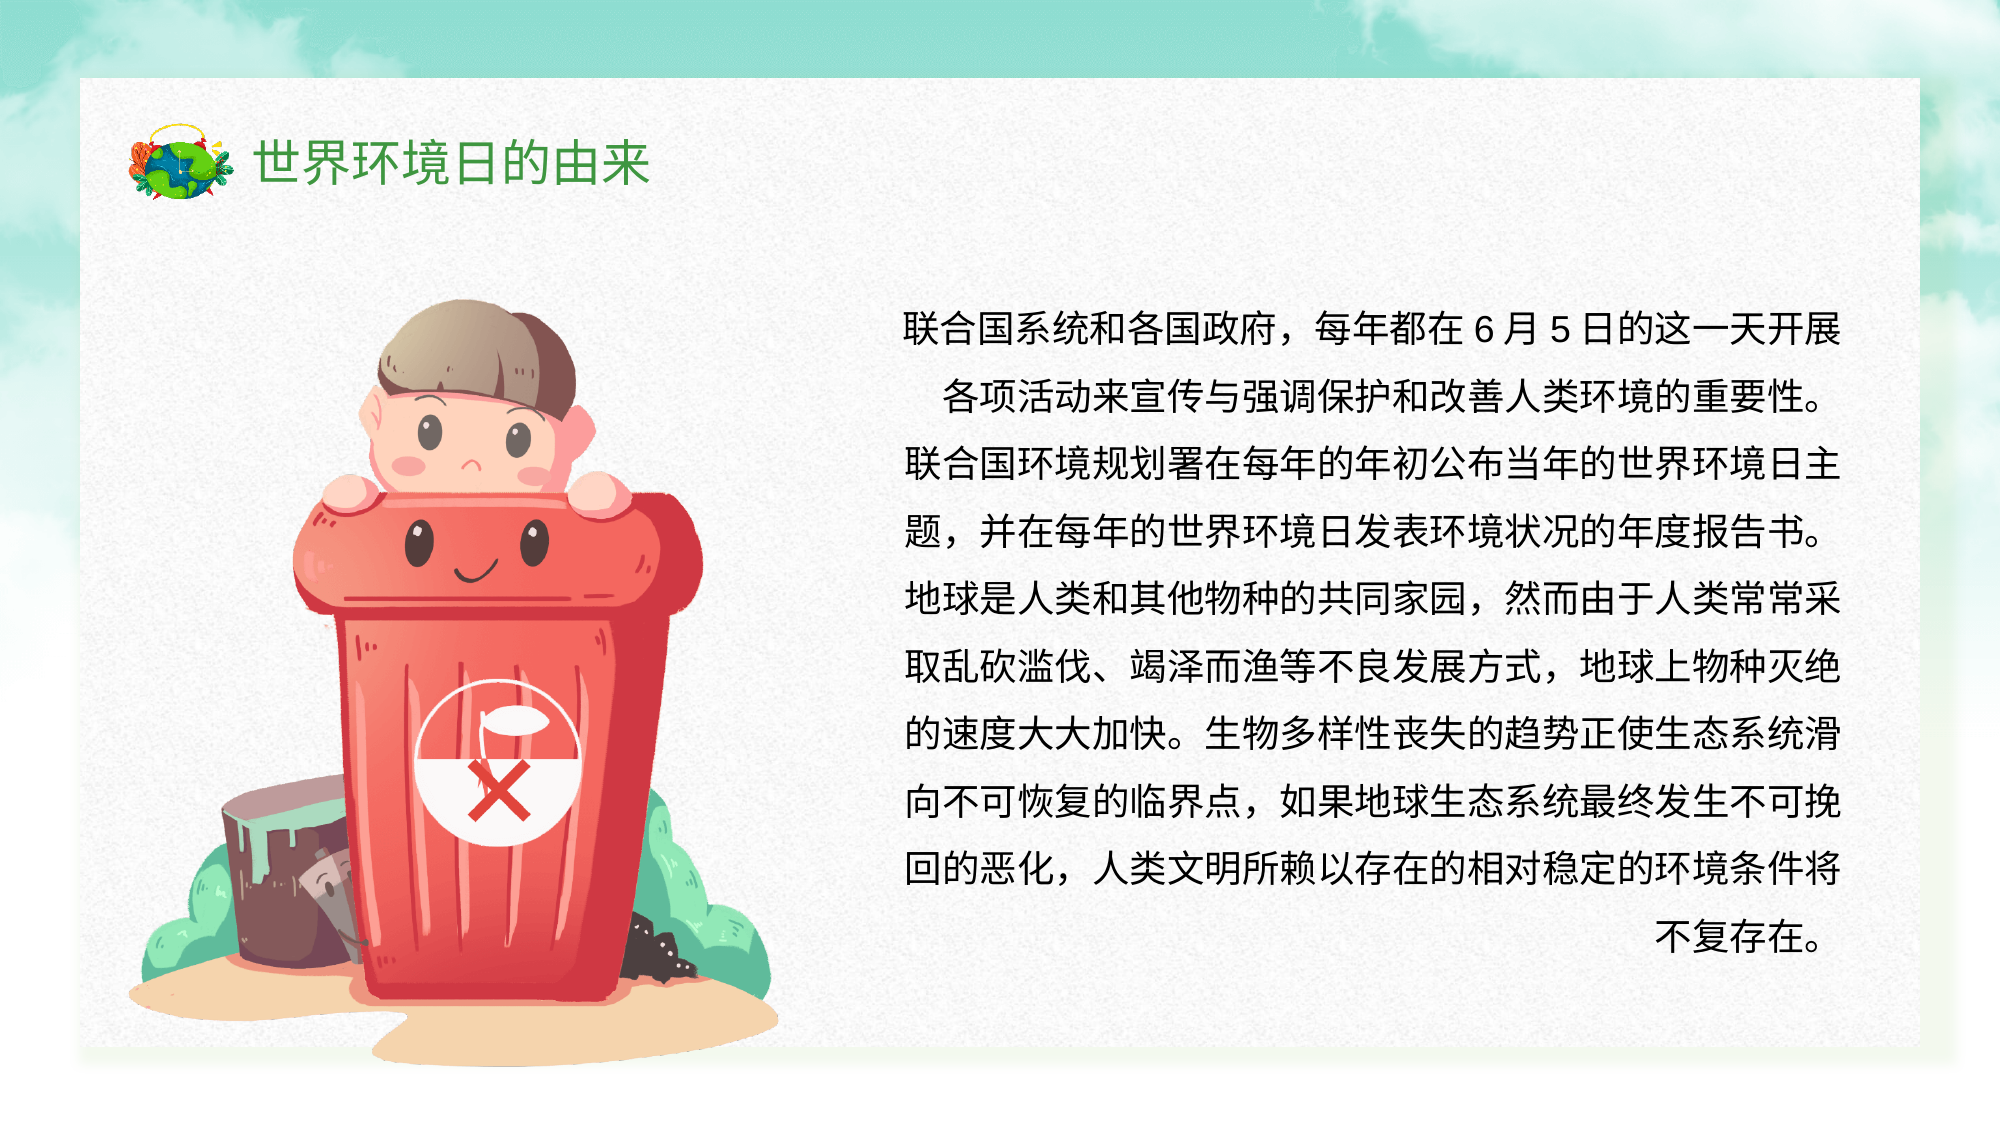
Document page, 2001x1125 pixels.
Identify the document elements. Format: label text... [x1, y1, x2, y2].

text_box 联合国系统和各国政府，每年都在6月5日的这一天开展各项活动来宣传与强调保护和改善人类环境的重要性。 联合国环境规划署在每年的年初公布当年的世界环境日主题，并在每年的世界环境日发表环境状况的年度报告书。 地球是人类和其他物种的共同家园，然而由于人类常常采取乱砍滥伐、竭泽而渔等不良发展方式，地球上物种灭绝的速度大大加快。生物多样性丧失的趋势正使生态系统滑向不可恢复的临界点，如果地球生态系统最终发生不可挽回的恶化，人类文明所赖以存在的相对稳定的环境条件将不复存在。 [905, 275, 1857, 965]
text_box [123, 104, 857, 218]
picture [0, 0, 2000, 1125]
